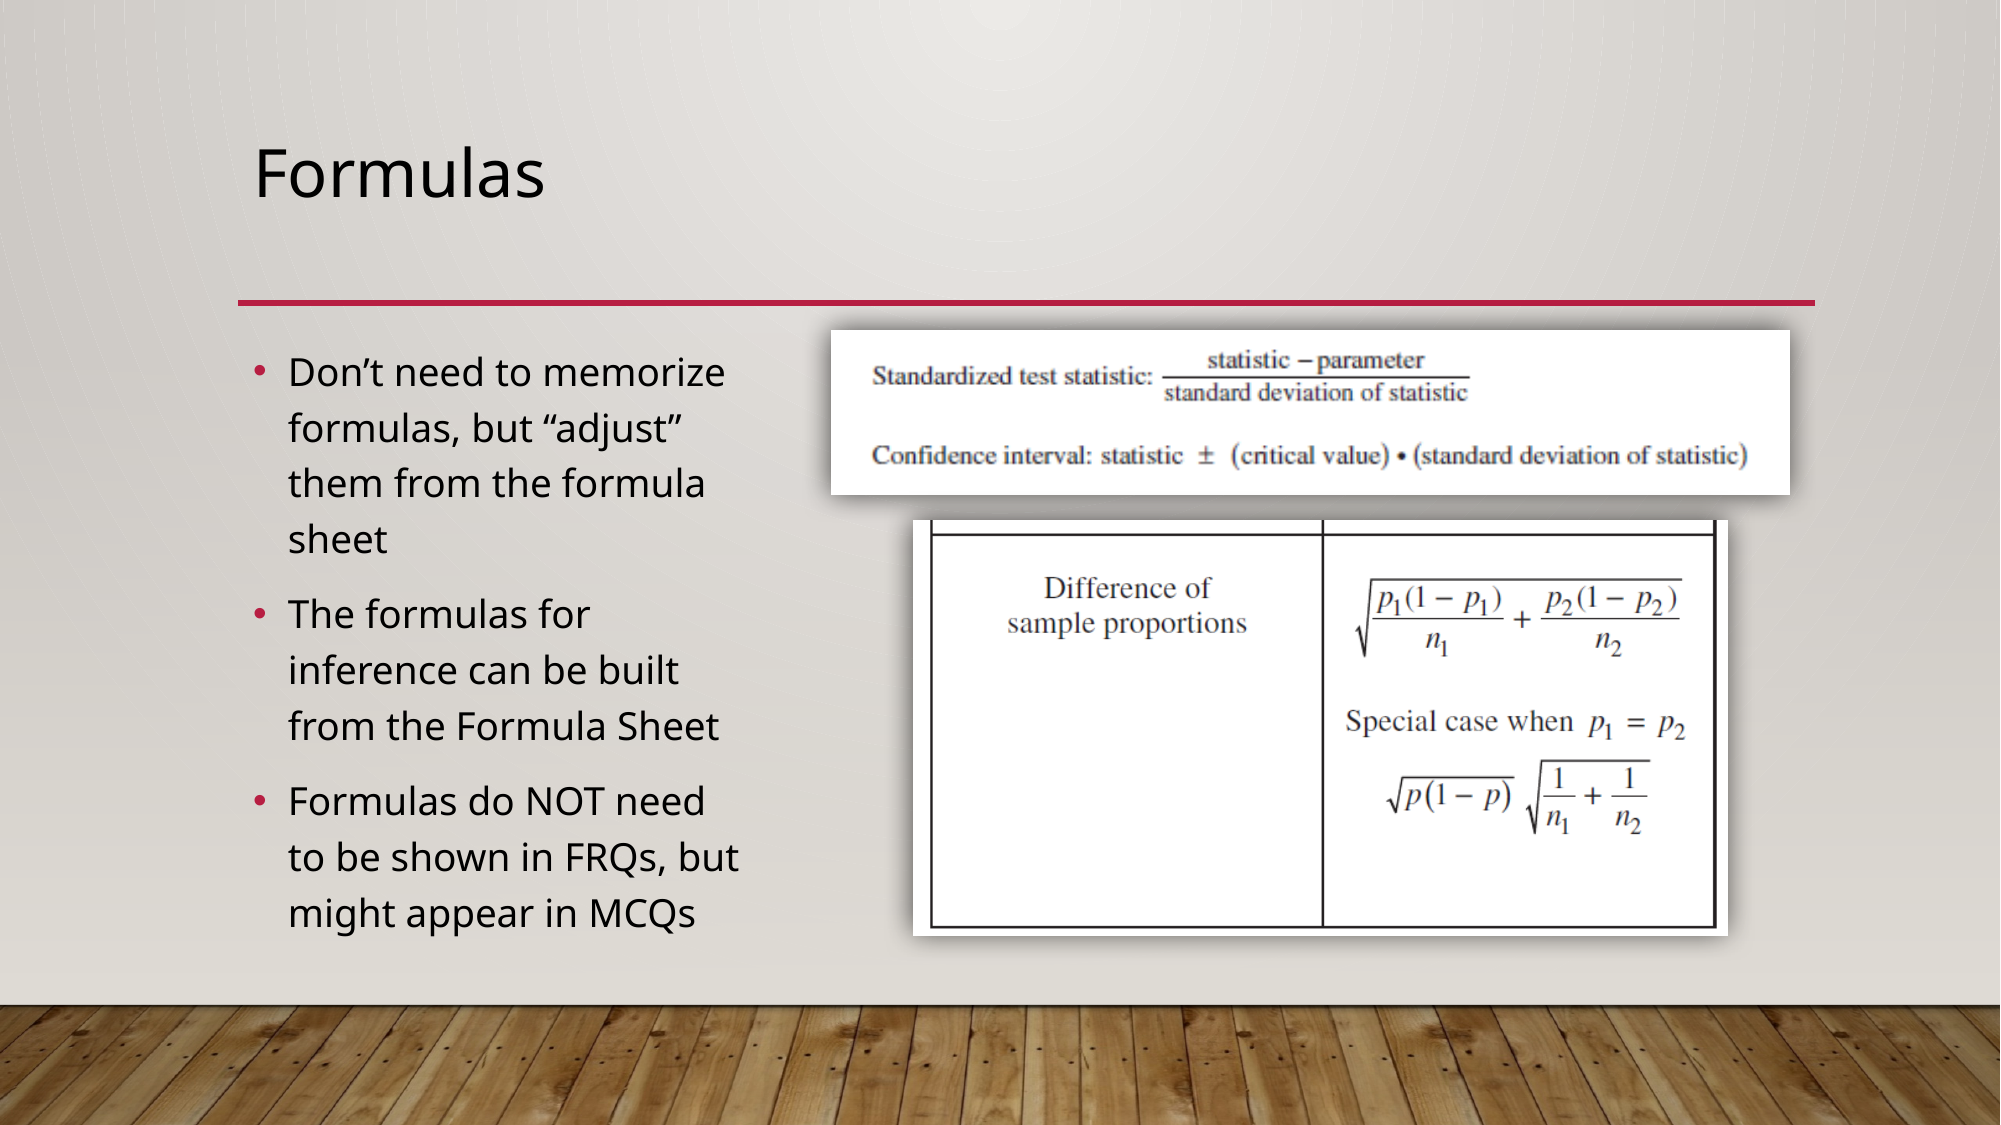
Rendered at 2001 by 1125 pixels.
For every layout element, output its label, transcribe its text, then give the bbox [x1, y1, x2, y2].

picture [0, 1005, 2000, 1125]
title Formulas [238, 131, 1814, 305]
picture [913, 520, 1728, 936]
picture [831, 330, 1791, 495]
list Don’t need to memorize formulas, but “adjust” them from the formula sheet The formulas for inference can be built from the Formula Sheet Formulas do NOT need to be shown in FRQs, but might appear in MCQs [238, 330, 760, 963]
